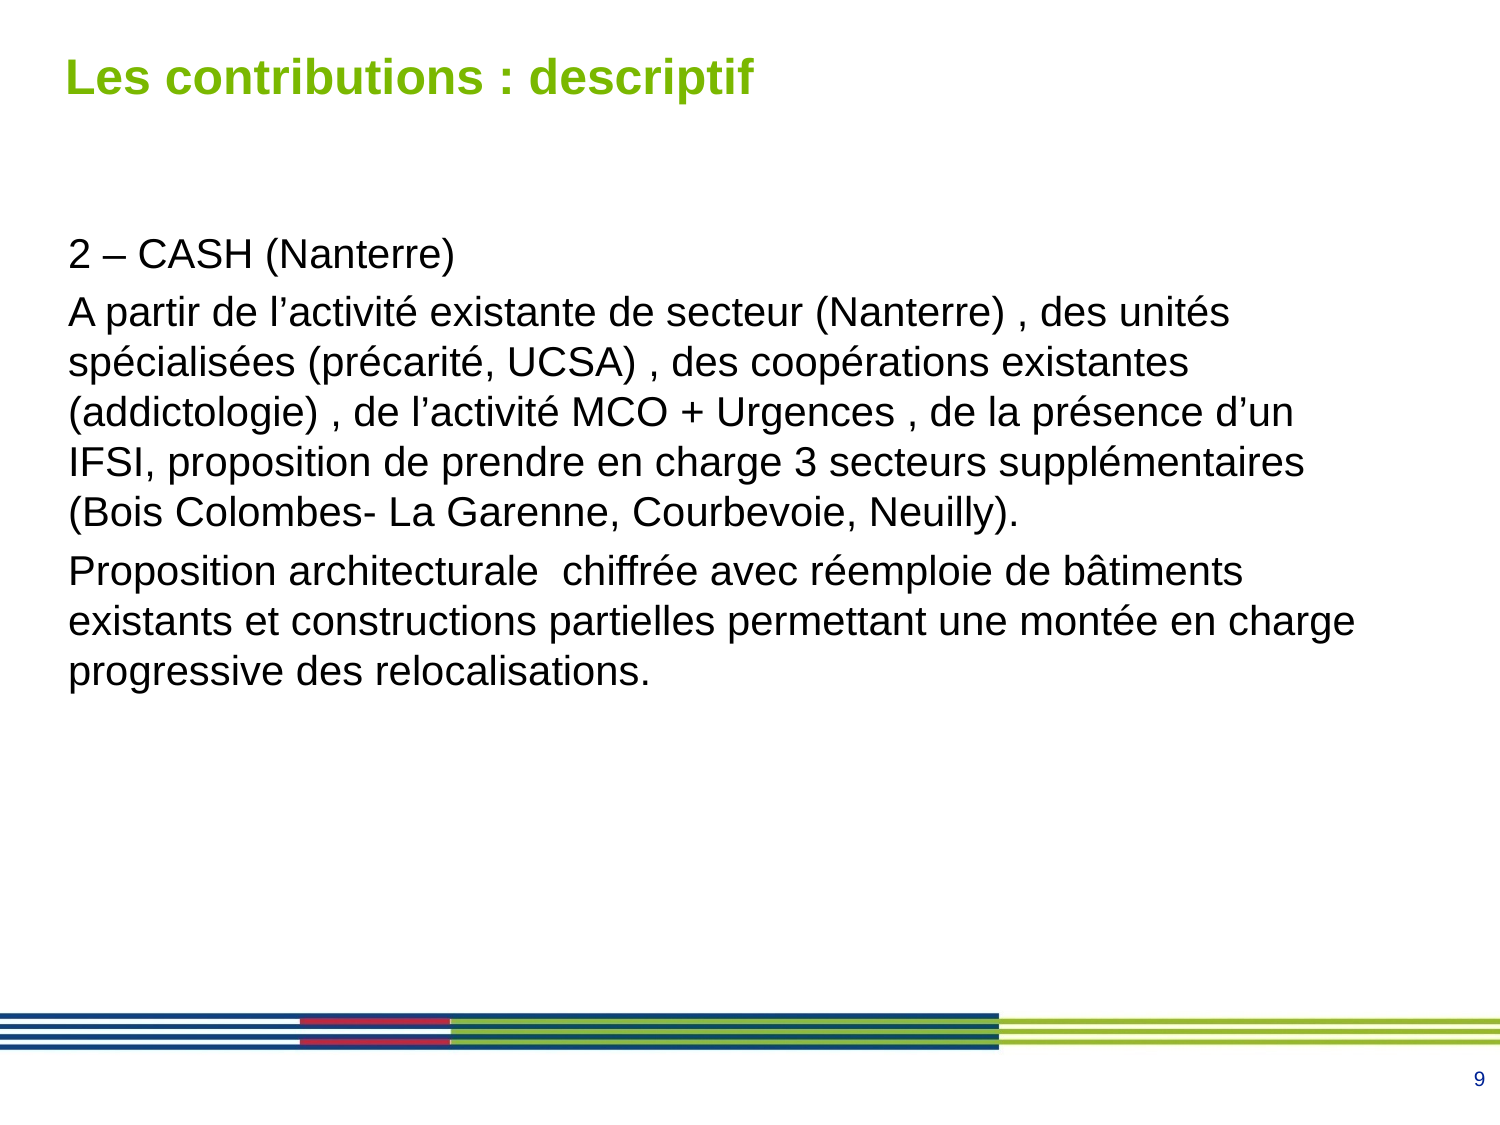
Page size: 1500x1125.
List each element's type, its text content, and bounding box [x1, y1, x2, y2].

picture [0, 999, 1500, 1063]
list 2 – CASH (Nanterre) A partir de l’activité existante de secteur (Nanterre) , des unités spécialisées (précarité, UCSA) , des coopérations existantes (addictologie) , de l’activité MCO + Urgences , de la présence d’un IFSI, proposition de prendre en charge 3 secteurs supplémentaires (Bois Colombes- La Garenne, Courbevoie, Neuilly). Proposition architecturale chiffrée avec réemploie de bâtiments existants et constructions partielles permettant une montée en charge progressive des relocalisations. [53, 160, 1388, 929]
title Les contributions : descriptif [50, 36, 1388, 173]
